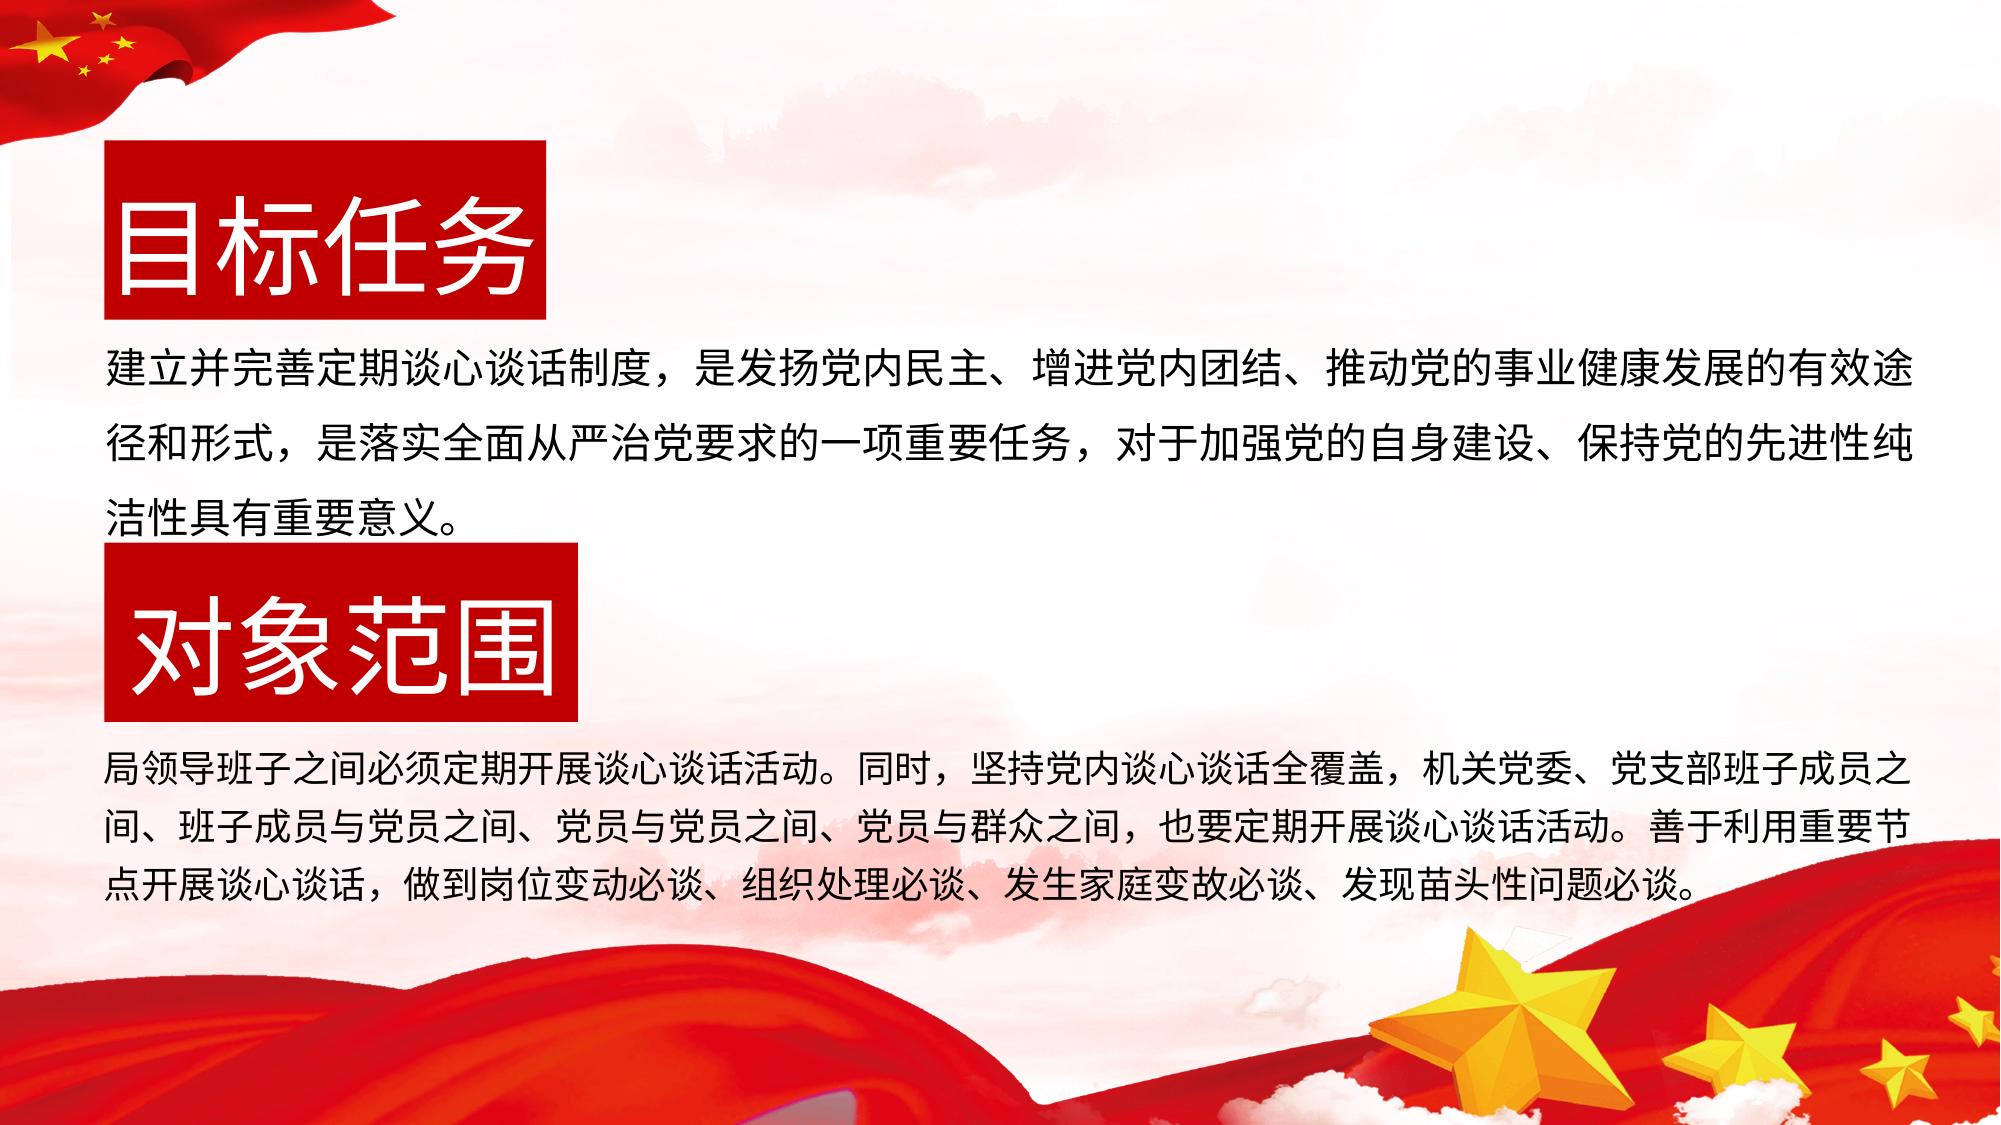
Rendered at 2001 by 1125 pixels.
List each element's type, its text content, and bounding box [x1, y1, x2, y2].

text_box 建立并完善定期谈心谈话制度，是发扬党内民主、增进党内团结、推动党的事业健康发展的有效途径和形式，是落实全面从严治党要求的一项重要任务，对于加强党的自身建设、保持党的先进性纯洁性具有重要意义。 [91, 309, 244, 550]
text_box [244, 366, 460, 863]
text_box 局领导班子之间必须定期开展谈心谈话活动。同时，坚持党内谈心谈话全覆盖，机关党委、党支部班子成员之间、班子成员与党员之间、党员与党员之间、党员与群众之间，也要定期开展谈心谈话活动。善于利用重要节点开展谈心谈话，做到岗位变动必谈、组织处理必谈、发生家庭变故必谈、发现苗头性问题必谈。 [89, 723, 1927, 914]
text_box 建立并完善定期谈心谈话制度，是发扬党内民主、增进党内团结、推动党的事业健康发展的有效途径和形式，是落实全面从严治党要求的一项重要任务，对于加强党的自身建设、保持党的先进性纯洁性具有重要意义。 [441, 309, 1929, 550]
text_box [228, 0, 441, 457]
picture [0, 0, 2001, 1125]
